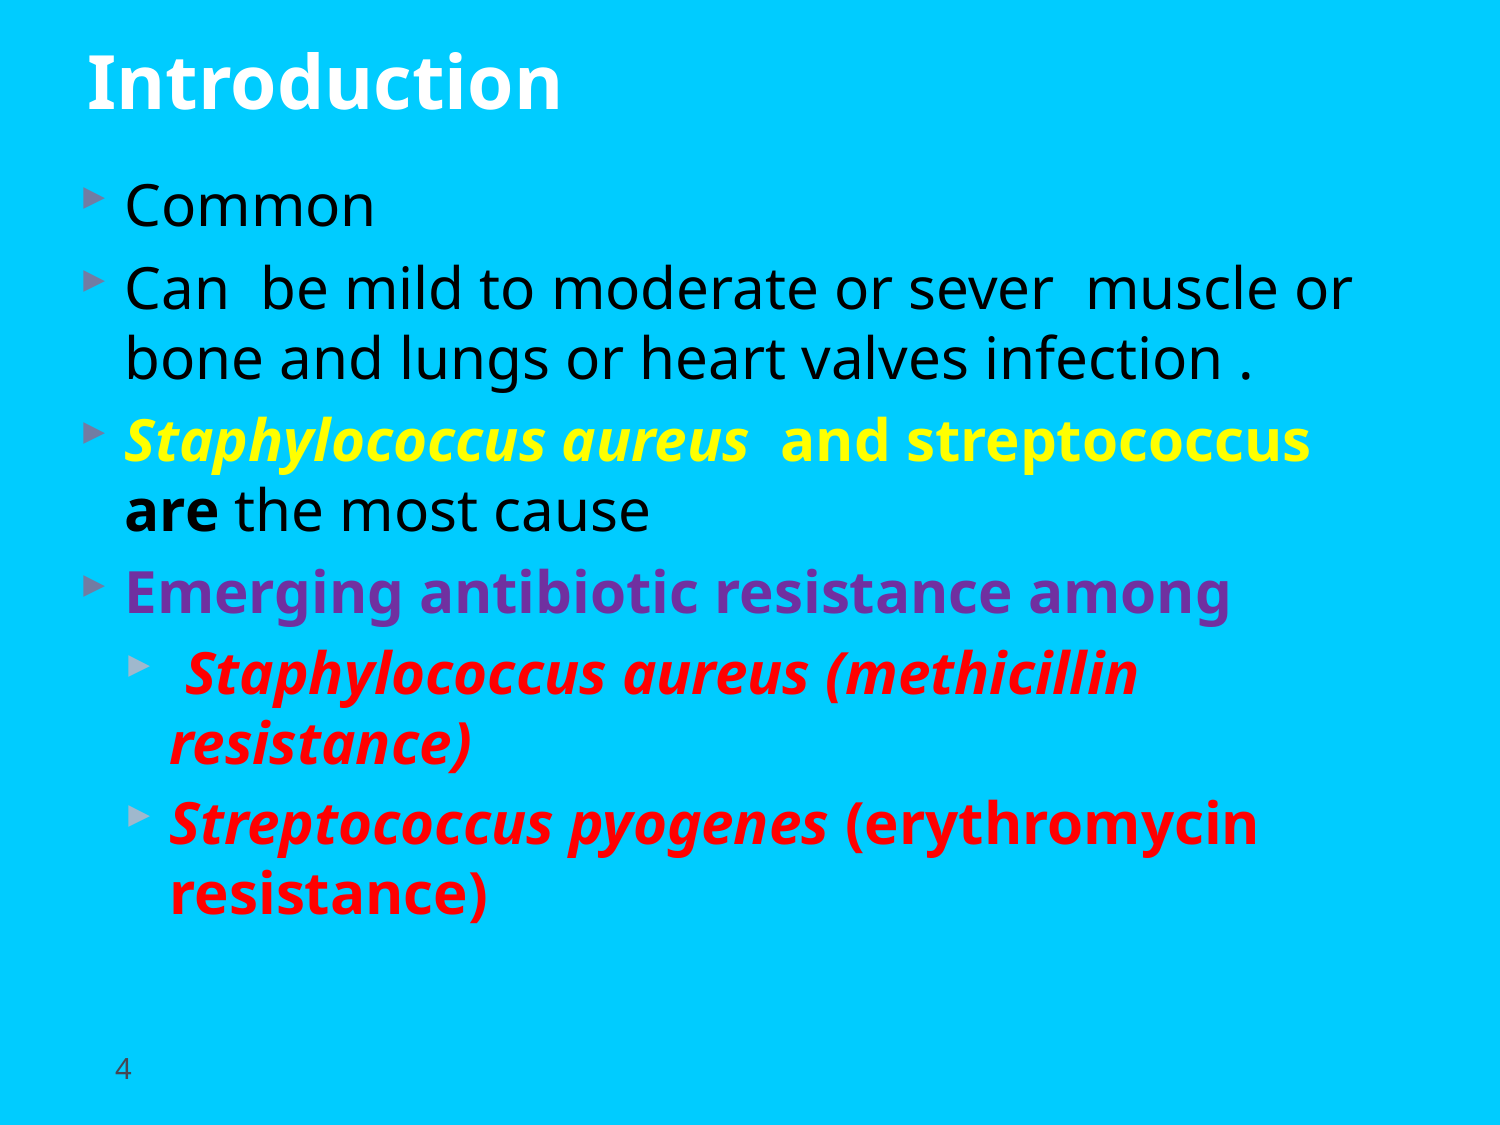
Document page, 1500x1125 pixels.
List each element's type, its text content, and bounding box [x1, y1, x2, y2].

slide_number 4 [100, 1042, 426, 1103]
title Introduction [53, 0, 621, 132]
list Common Can be mild to moderate or sever muscle or bone and lungs or heart valves infection . Staphylococcus aureus and streptococcus are the most cause Emerging antibiotic resistance among Staphylococcus aureus (methicillin resistance) Streptococcus pyogenes (erythromycin resistance) [64, 160, 1388, 1066]
